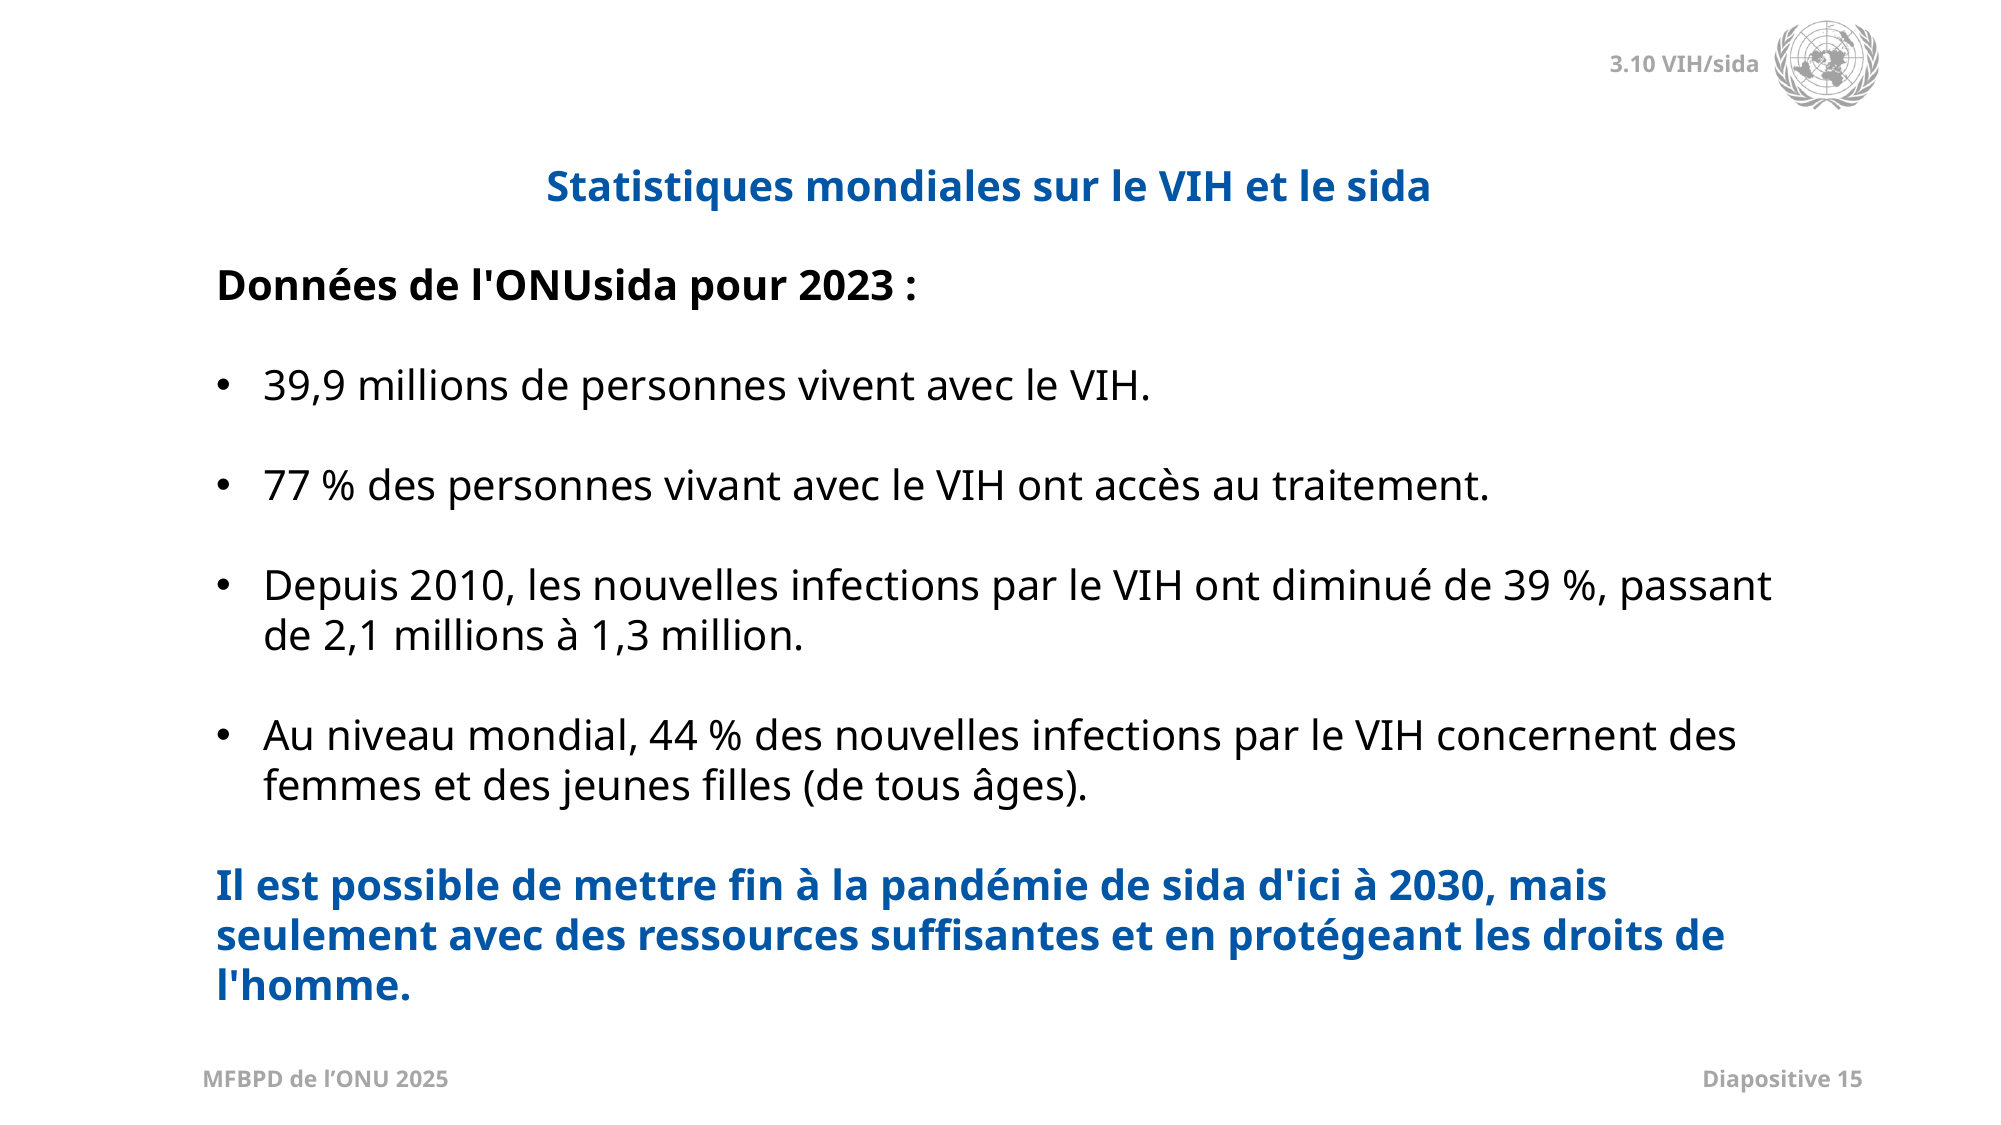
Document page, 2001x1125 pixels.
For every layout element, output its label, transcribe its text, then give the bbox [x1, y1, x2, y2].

text_box Données de l'ONUsida pour 2023 : 39,9 millions de personnes vivent avec le VIH. 77 % des personnes vivant avec le VIH ont accès au traitement. Depuis 2010, les nouvelles infections par le VIH ont diminué de 39 %, passant de 2,1 millions à 1,3 million. Au niveau mondial, 44 % des nouvelles infections par le VIH concernent des femmes et des jeunes filles (de tous âges). Il est possible de mettre fin à la pandémie de sida d'ici à 2030, mais seulement avec des ressources suffisantes et en protégeant les droits de l'homme. [201, 251, 1800, 1017]
text_box Statistiques mondiales sur le VIH et le sida [137, 151, 1863, 217]
